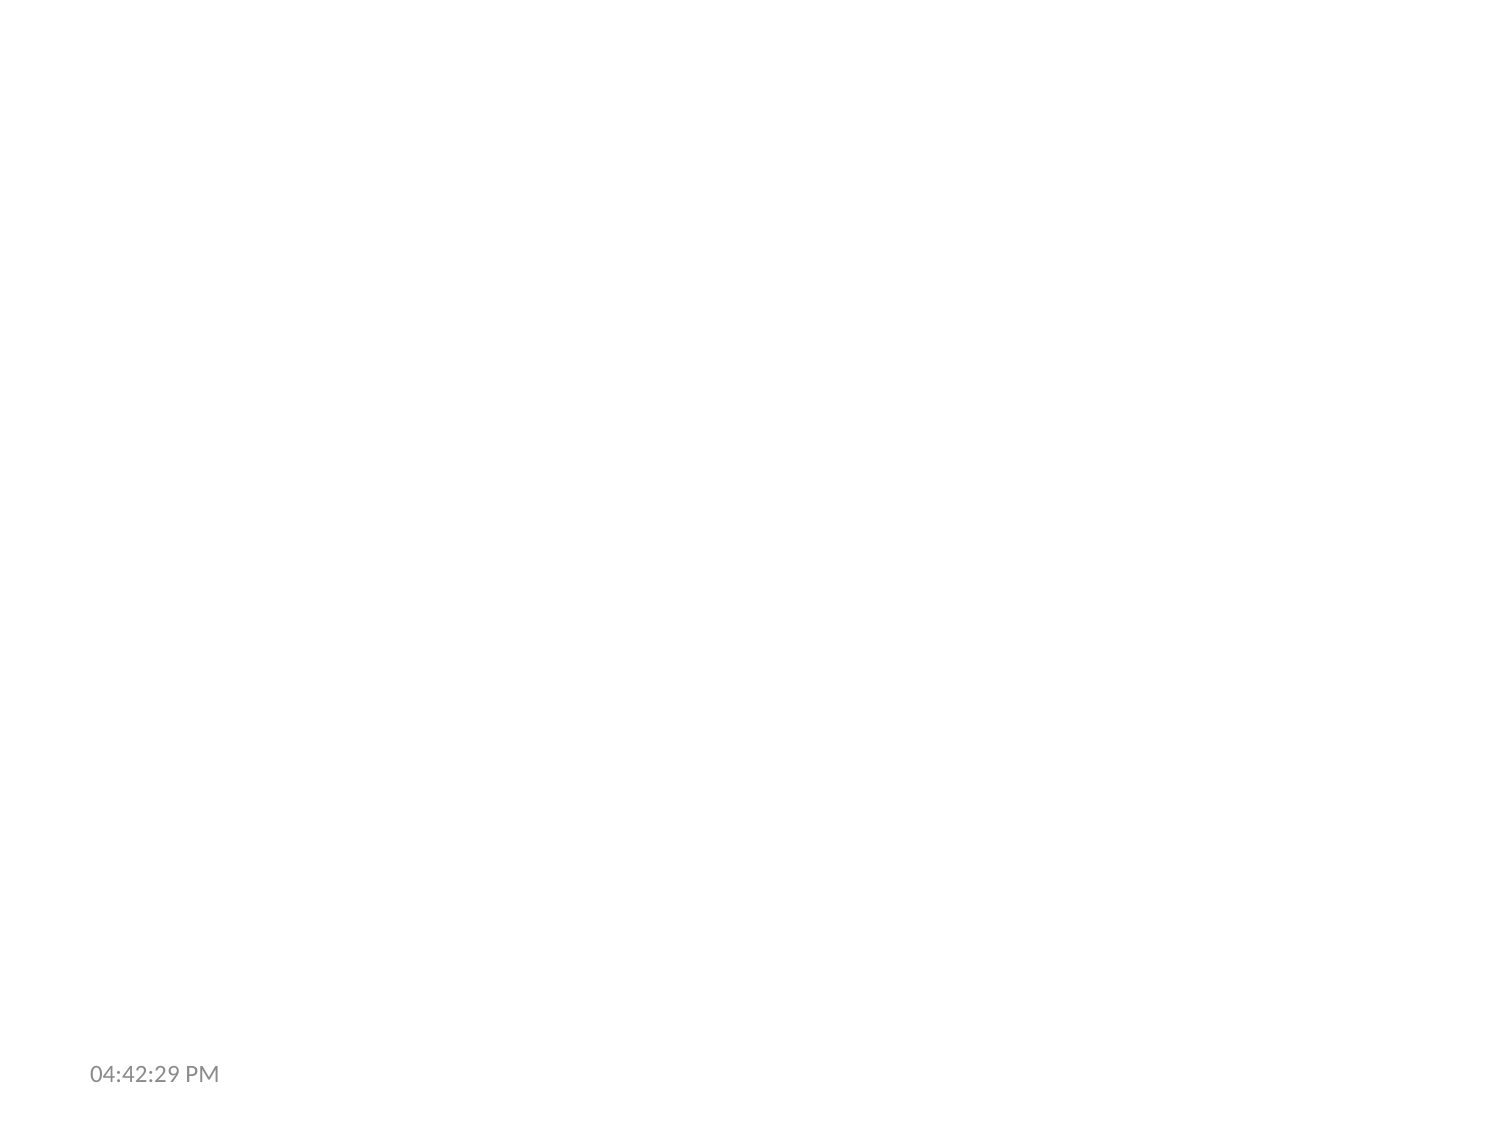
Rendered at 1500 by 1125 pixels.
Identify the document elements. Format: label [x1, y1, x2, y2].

slide_number [75, 1042, 425, 1103]
